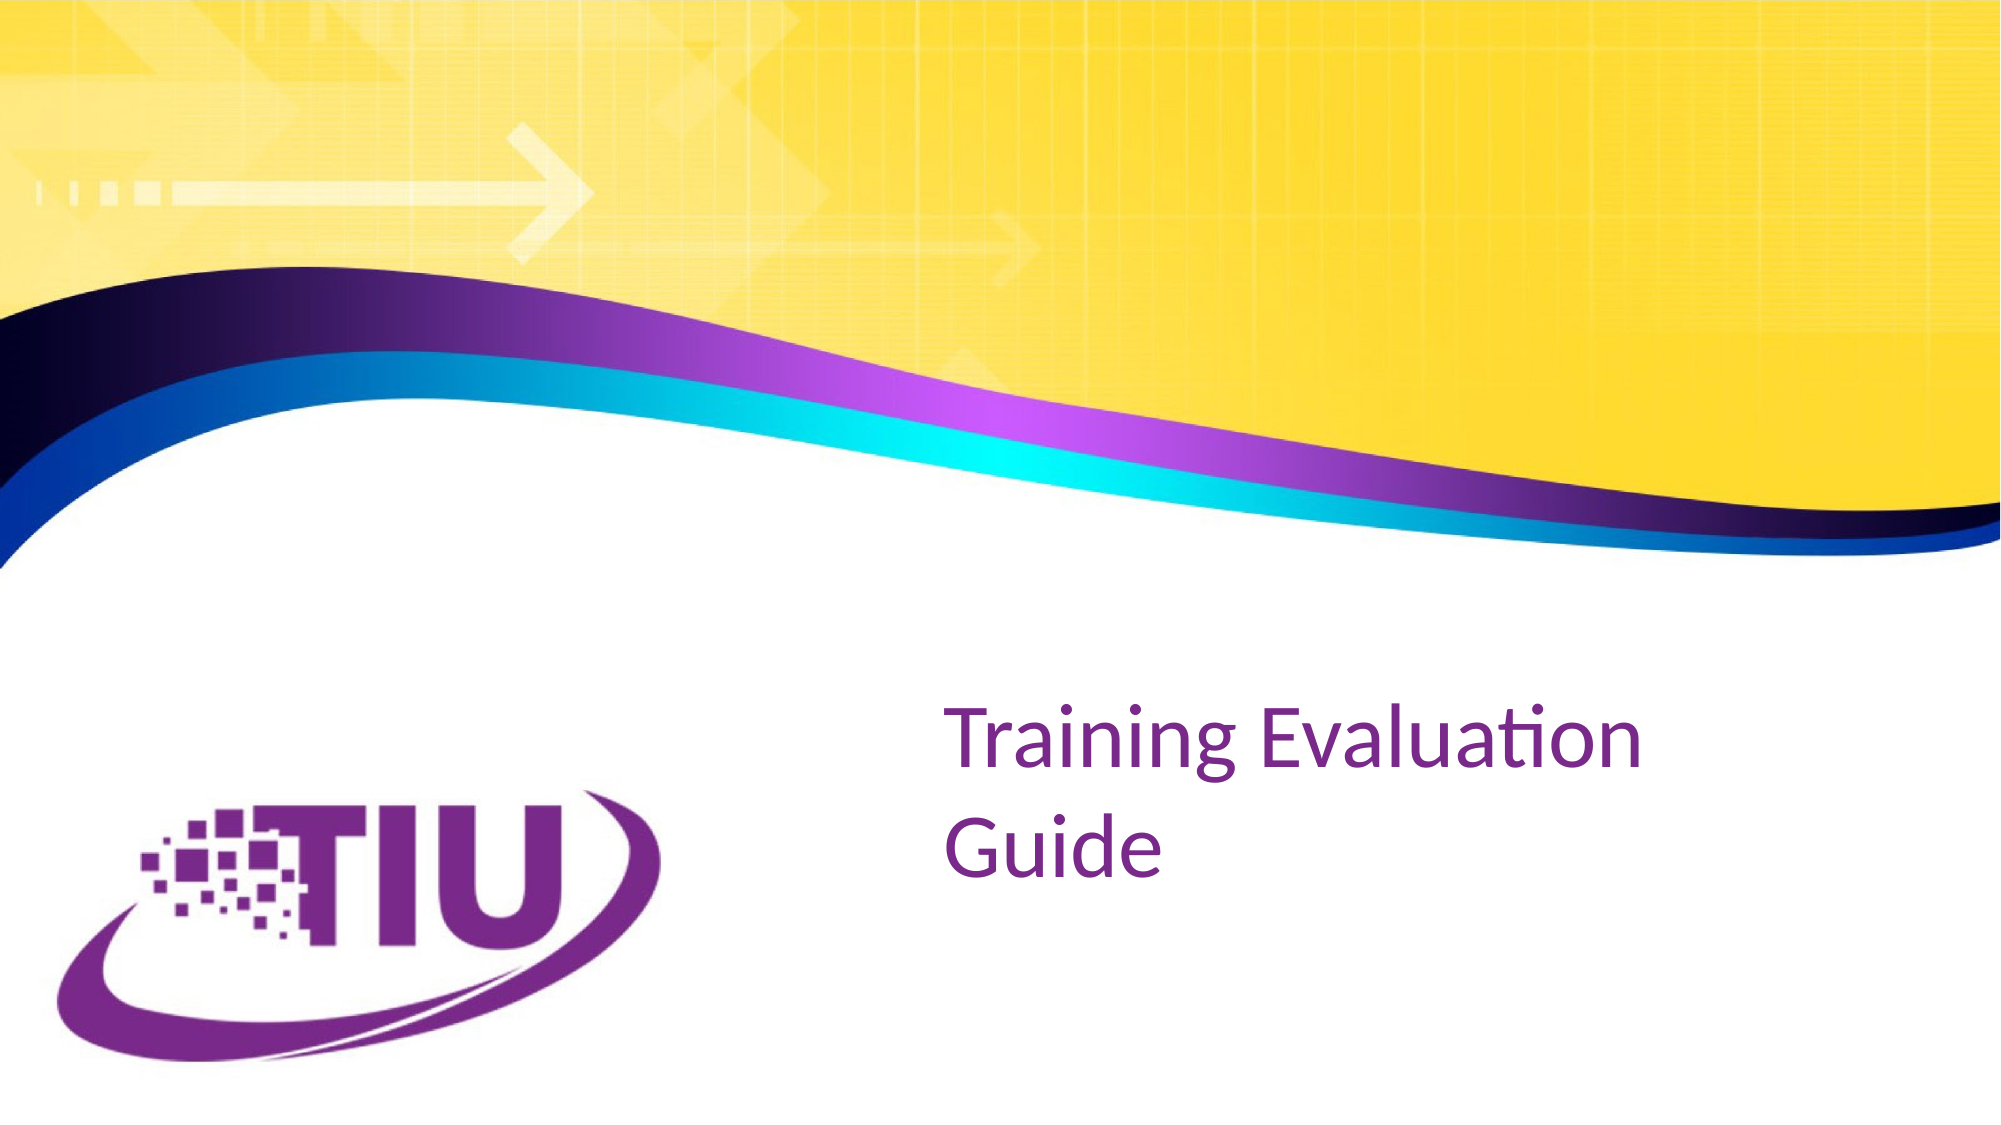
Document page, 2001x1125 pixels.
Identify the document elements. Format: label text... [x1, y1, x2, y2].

picture [0, 0, 2001, 1125]
text_box Training Evaluation Guide [929, 668, 1768, 904]
